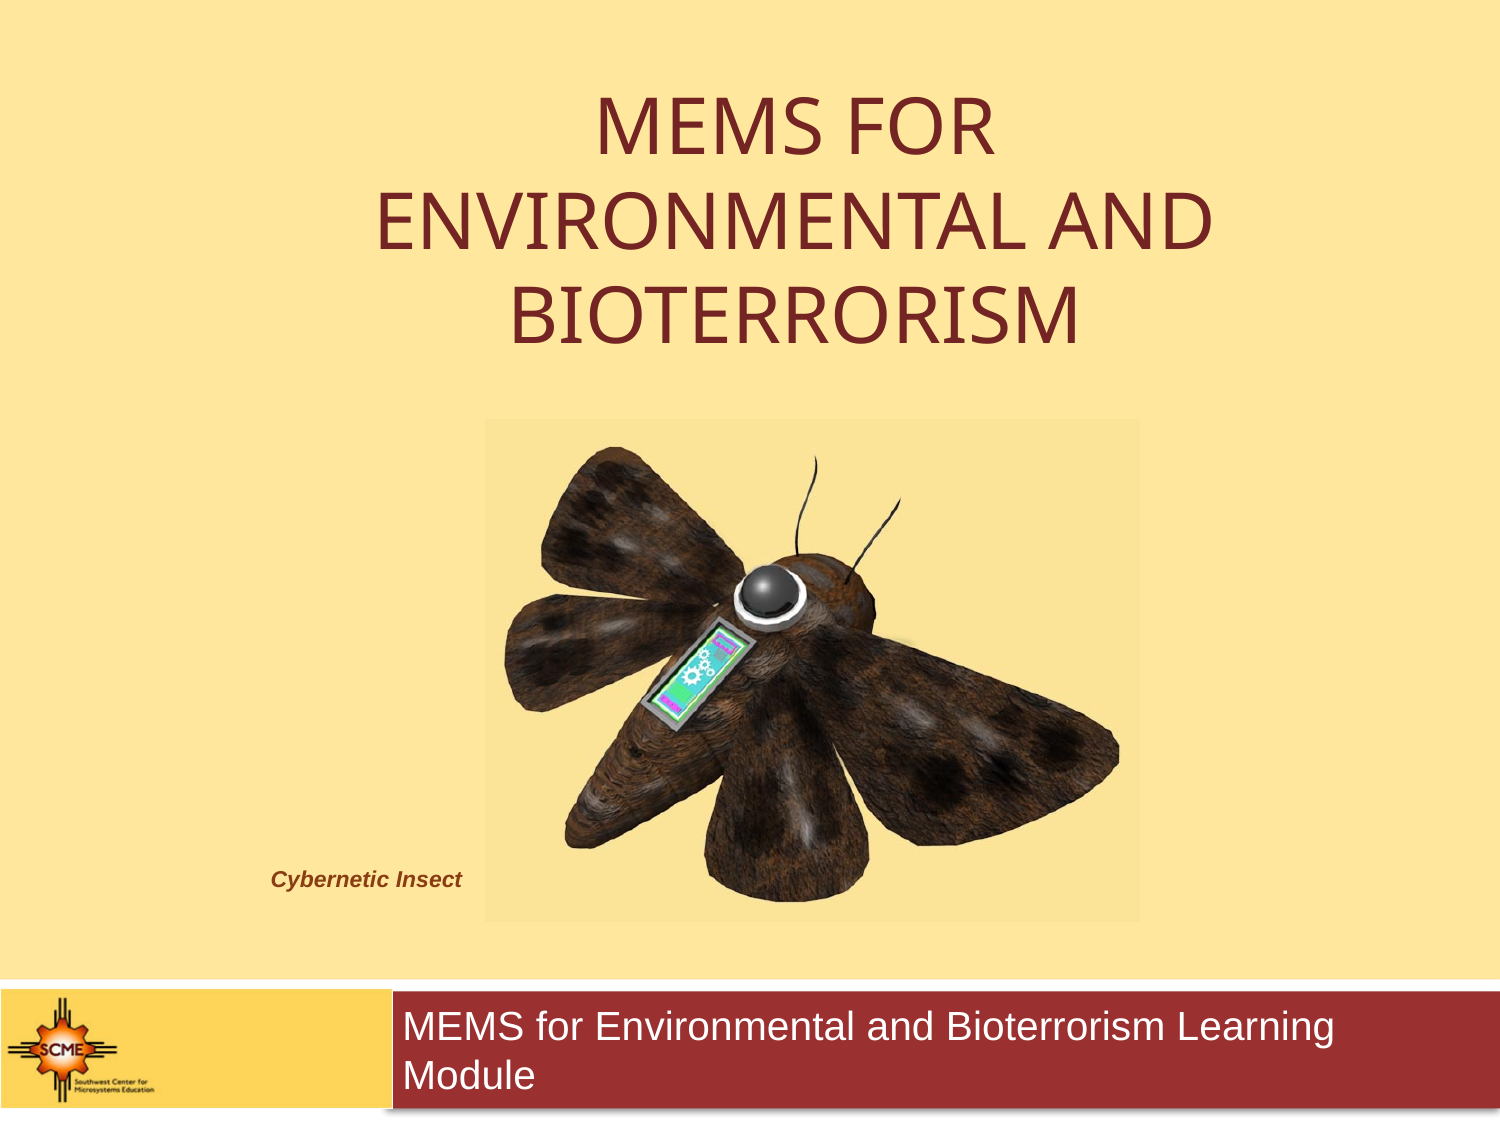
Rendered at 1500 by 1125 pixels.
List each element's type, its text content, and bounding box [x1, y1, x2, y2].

picture [485, 418, 1140, 922]
text_box Cybernetic Insect [51, 857, 479, 900]
picture [0, 988, 393, 1109]
subtitle MEMS for Environmental and Bioterrorism Learning Module [387, 992, 1488, 1105]
title MEMS for environmental and bioterrorism [264, 67, 1327, 368]
